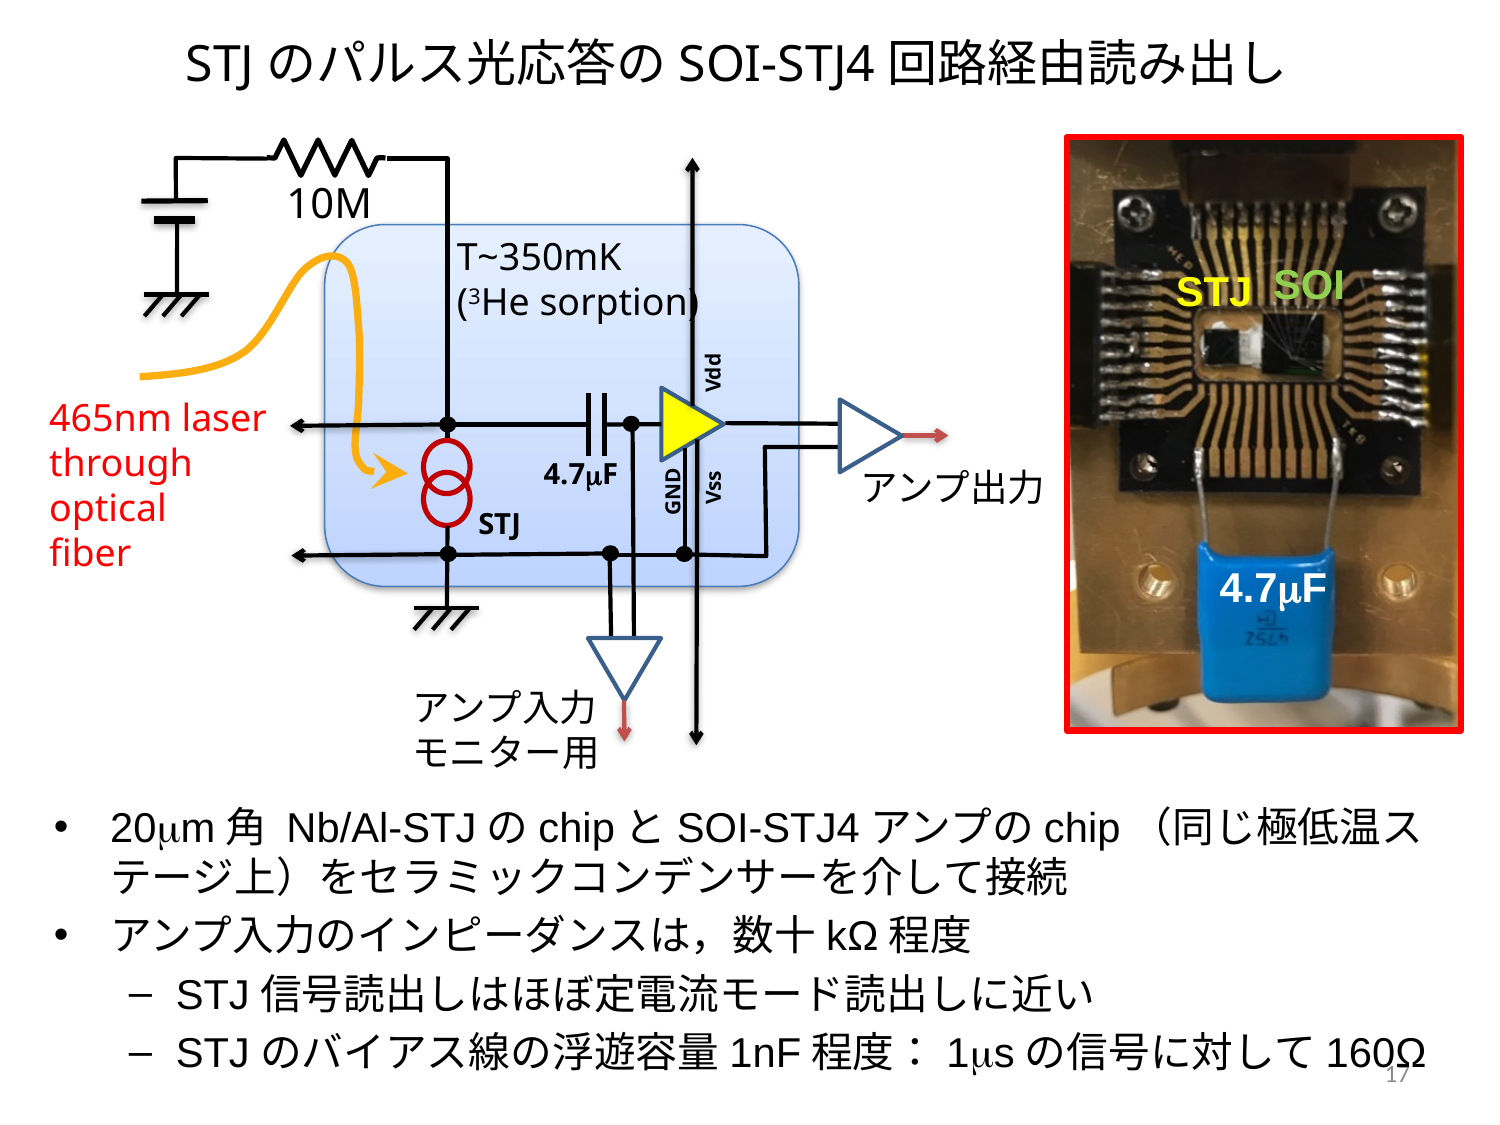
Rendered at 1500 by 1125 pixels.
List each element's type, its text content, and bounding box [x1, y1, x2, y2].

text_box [1069, 139, 1459, 728]
text_box 20m角 Nb/Al-STJのchipとSOI-STJ4アンプのchip（同じ極低温ステージ上）をセラミックコンデンサーを介して接続 アンプ入力のインピーダンスは，数十kΩ程度 STJ信号読出しはほぼ定電流モード読出しに近い STJのバイアス線の浮遊容量1nF程度：1sの信号に対して160Ω [39, 793, 1465, 1103]
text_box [34, 139, 1080, 784]
title STJのパルス光応答のSOI-STJ4回路経由読み出し [8, 14, 1465, 109]
